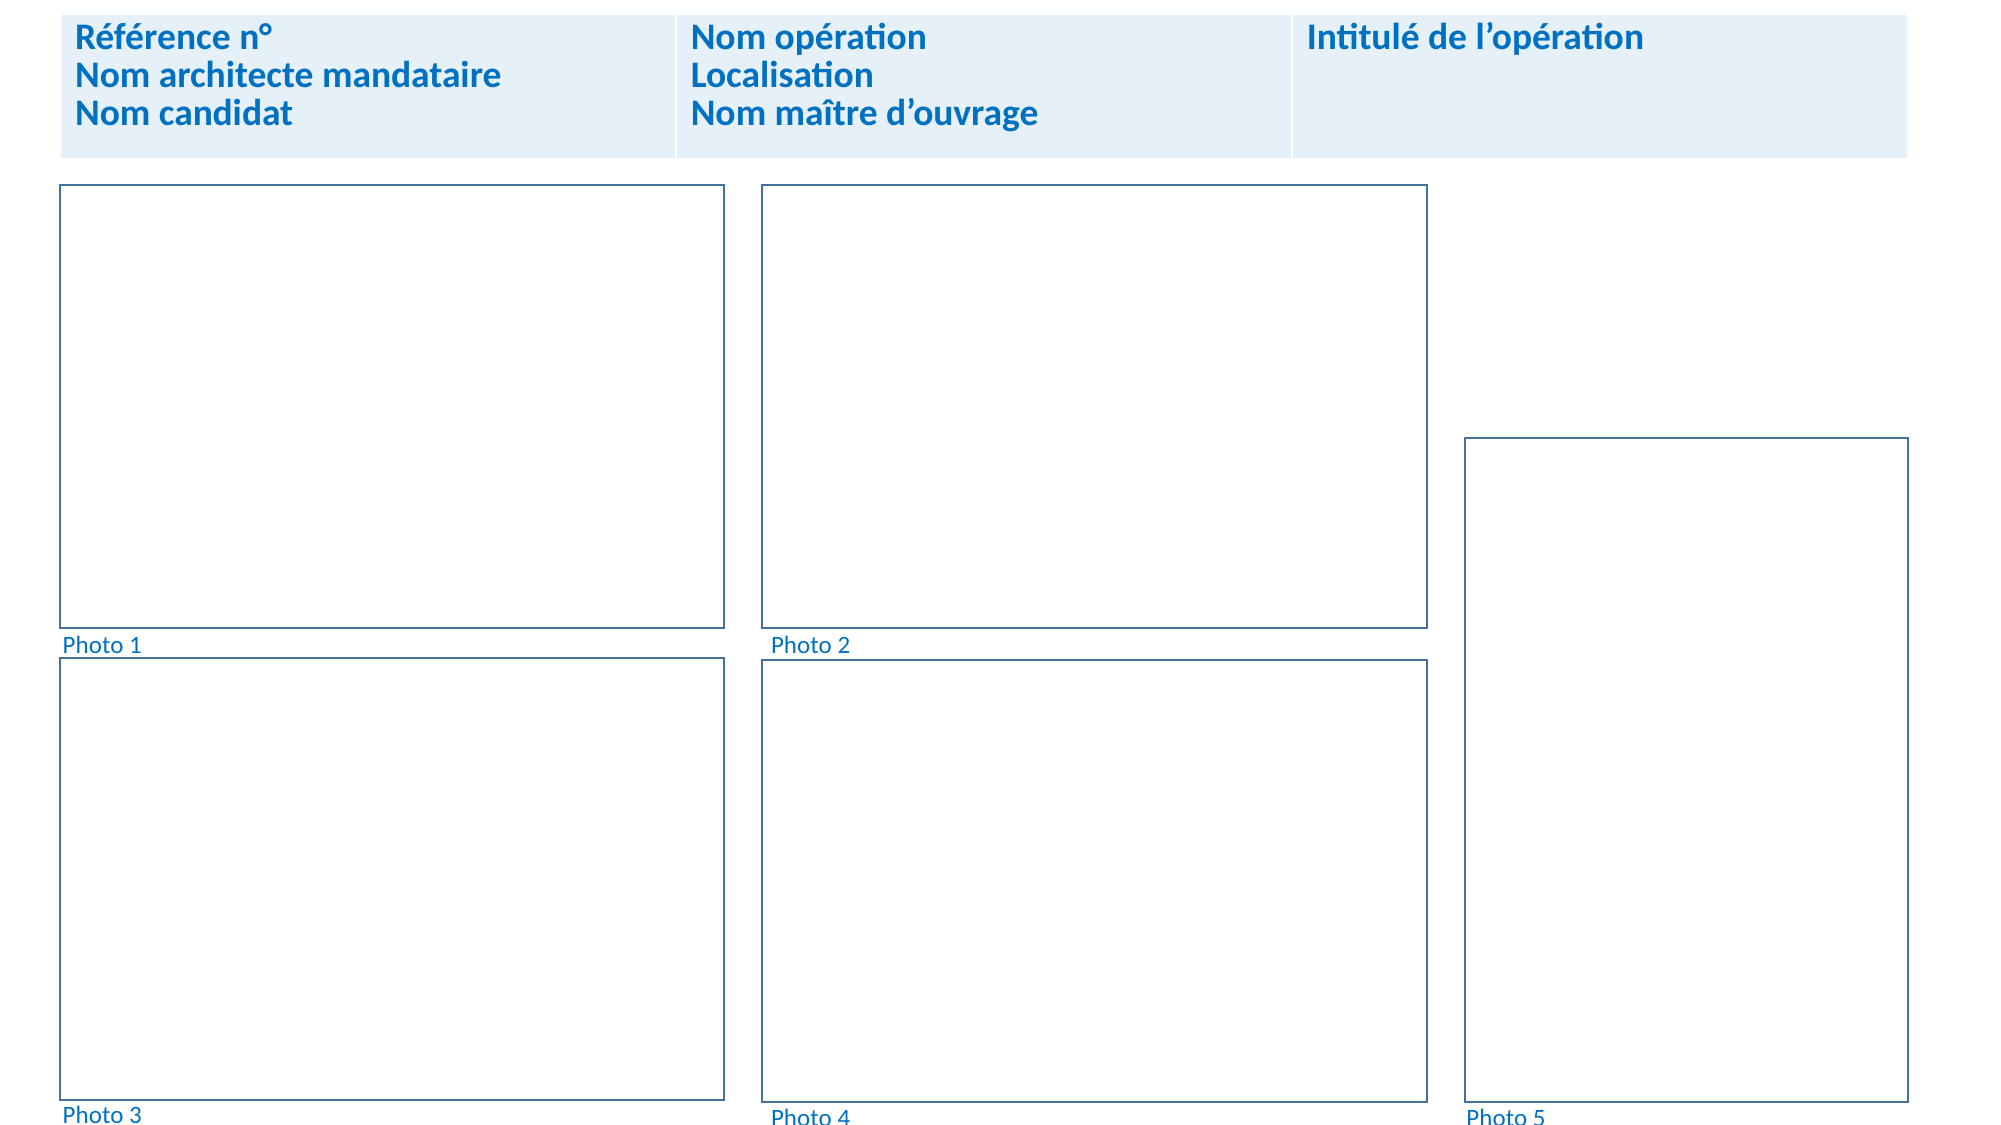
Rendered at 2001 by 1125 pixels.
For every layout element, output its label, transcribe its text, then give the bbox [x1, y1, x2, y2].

text_box Photo 4 [756, 1093, 1089, 1125]
table_header Intitulé de l’opération [1293, 15, 1907, 158]
text_box [59, 184, 725, 629]
text_box [761, 659, 1428, 1103]
text_box [1464, 437, 1909, 1103]
text_box Photo 2 [756, 621, 1089, 666]
text_box Photo 5 [1451, 1093, 1784, 1125]
text_box Photo 1 [47, 621, 381, 666]
text_box [761, 184, 1428, 629]
table_header Nom opération Localisation Nom maître d’ouvrage [677, 15, 1291, 158]
text_box [59, 657, 725, 1101]
table_header Référence n° Nom architecte mandataire Nom candidat [61, 15, 675, 158]
text_box Photo 3 [47, 1091, 381, 1125]
